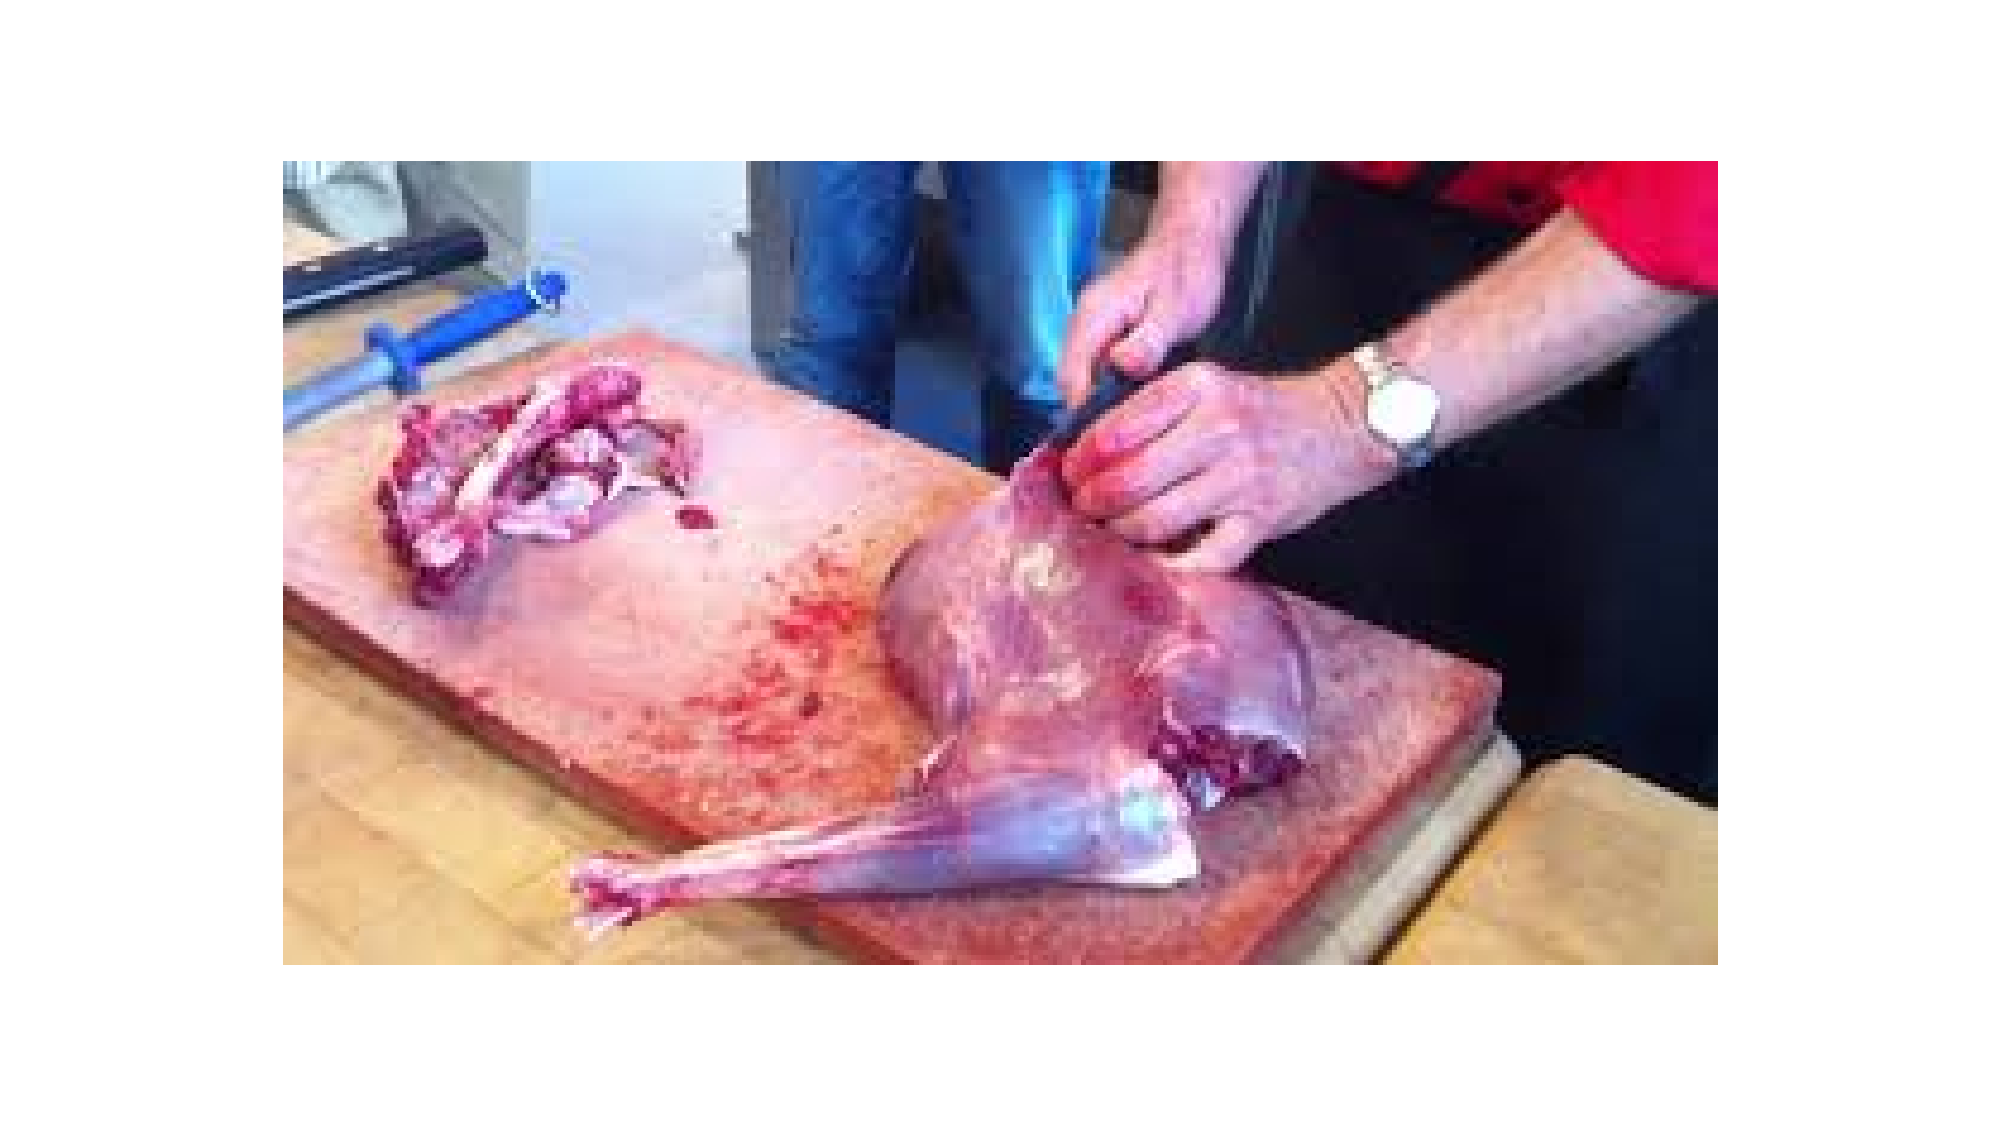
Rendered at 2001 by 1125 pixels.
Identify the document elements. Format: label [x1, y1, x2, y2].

picture [283, 161, 1718, 965]
